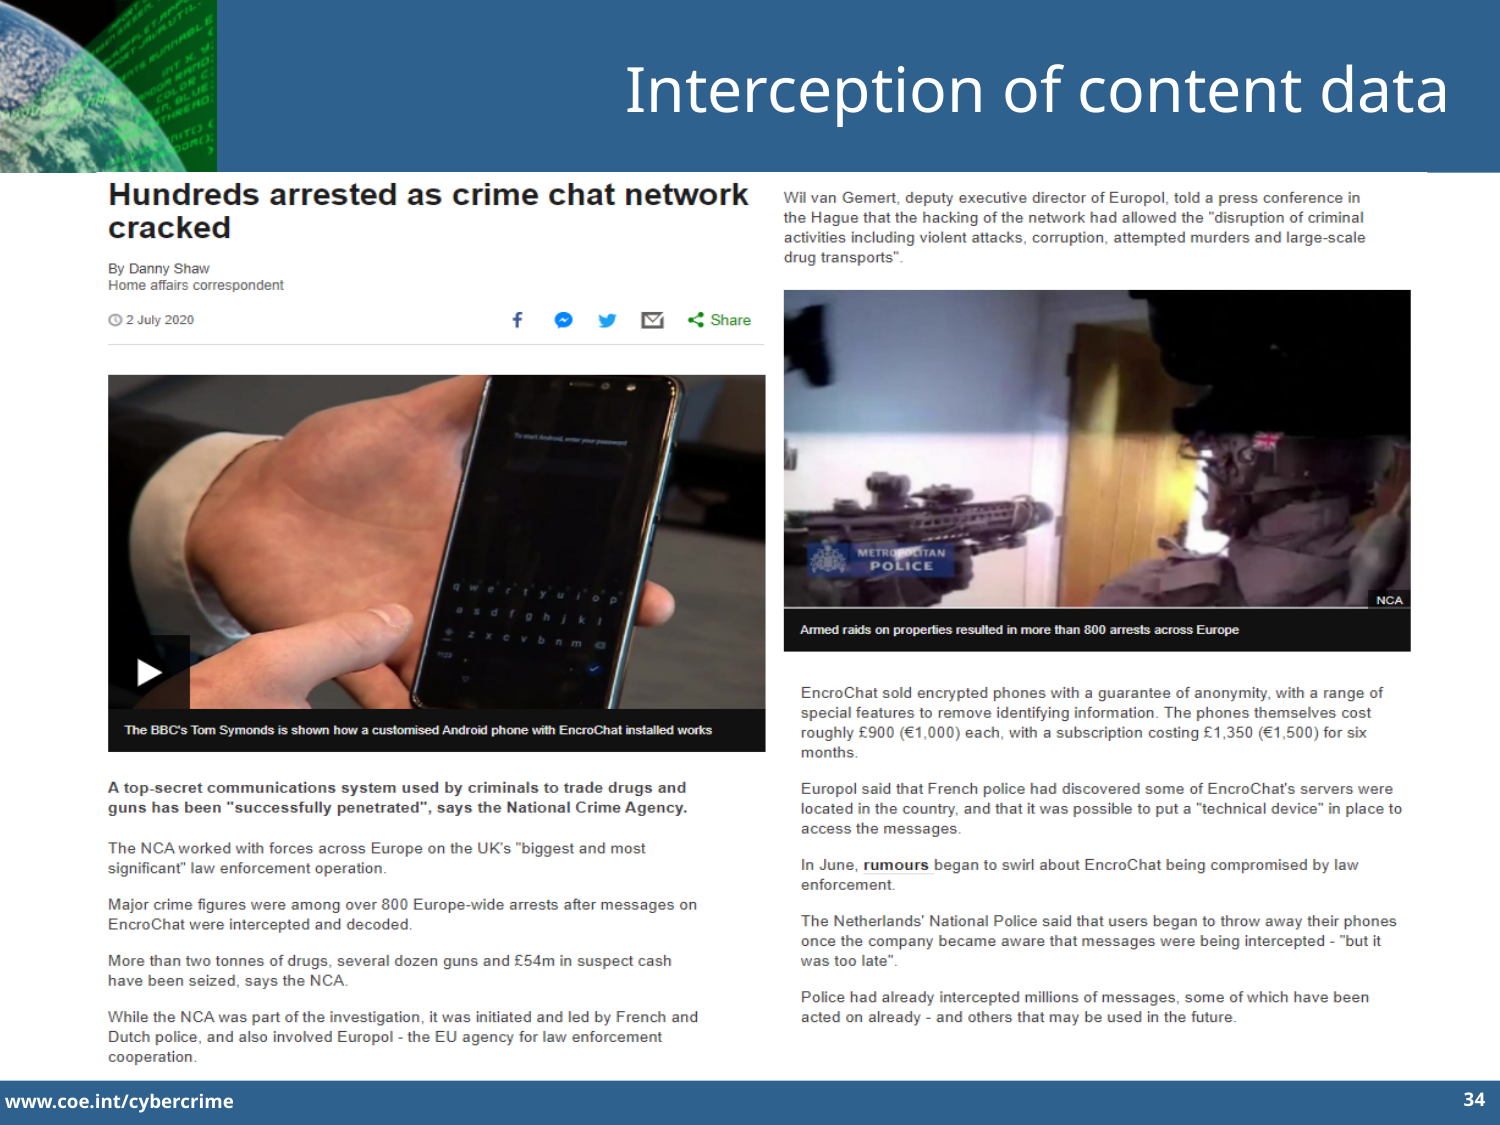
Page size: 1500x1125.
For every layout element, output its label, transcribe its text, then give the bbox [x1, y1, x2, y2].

picture [0, 0, 217, 173]
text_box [96, 172, 1428, 1074]
text_box Interception of content data [230, 42, 1483, 133]
